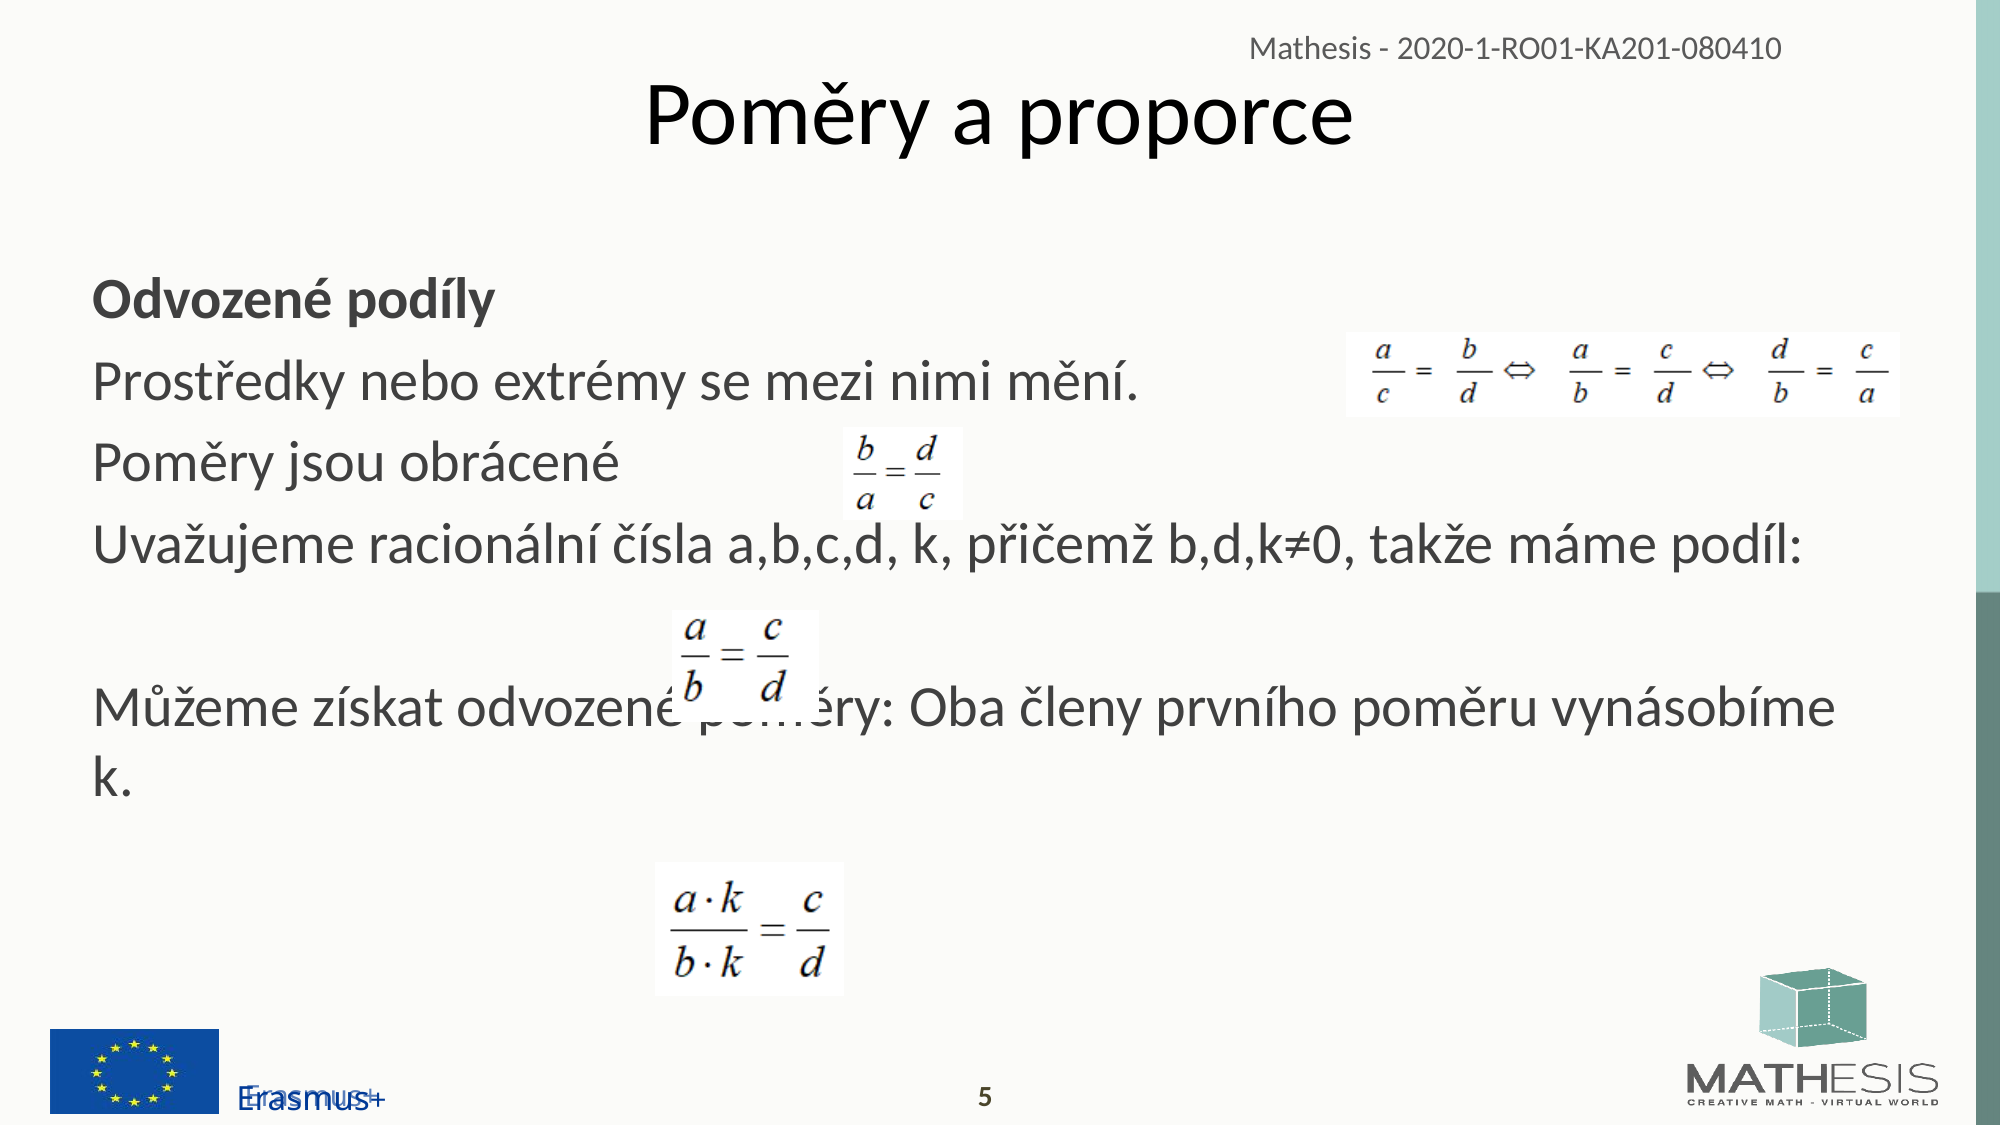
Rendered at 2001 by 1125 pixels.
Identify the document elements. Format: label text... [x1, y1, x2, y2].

list Odvozené podíly Prostředky nebo extrémy se mezi nimi mění. Poměry jsou obrácené Uvažujeme racionální čísla a,b,c,d, k, přičemž b,d,k≠0, takže máme podíl: Můžeme získat odvozené poměry: Oba členy prvního poměru vynásobíme k. [78, 252, 1879, 996]
picture [842, 427, 963, 521]
title Poměry a proporce [99, 45, 1900, 233]
picture [1346, 332, 1901, 418]
picture [655, 862, 844, 996]
picture [50, 1029, 219, 1114]
picture [672, 610, 819, 722]
